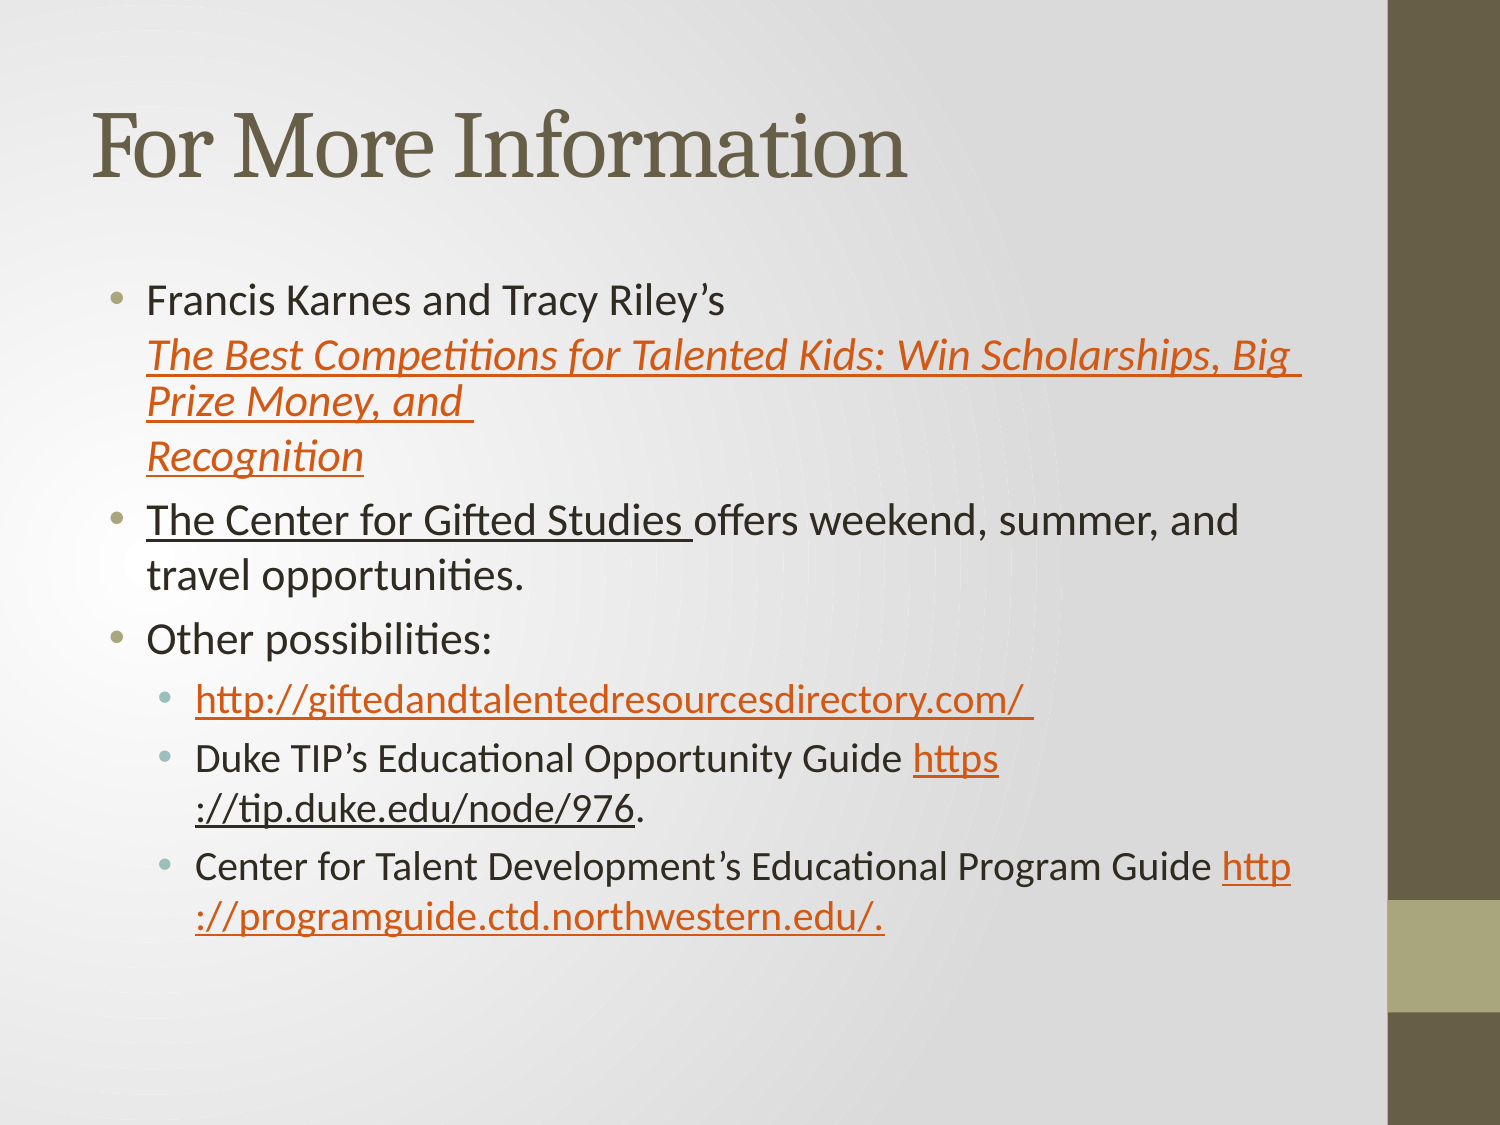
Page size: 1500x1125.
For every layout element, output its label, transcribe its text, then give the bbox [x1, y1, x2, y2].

title For More Information [75, 45, 1325, 233]
list Francis Karnes and Tracy Riley’s The Best Competitions for Talented Kids: Win Scholarships, Big Prize Money, and Recognition The Center for Gifted Studies offers weekend, summer, and travel opportunities. Other possibilities: http://giftedandtalentedresourcesdirectory.com/ Duke TIP’s Educational Opportunity Guide https://tip.duke.edu/node/976. Center for Talent Development’s Educational Program Guide http://programguide.ctd.northwestern.edu/. [75, 262, 1325, 1050]
